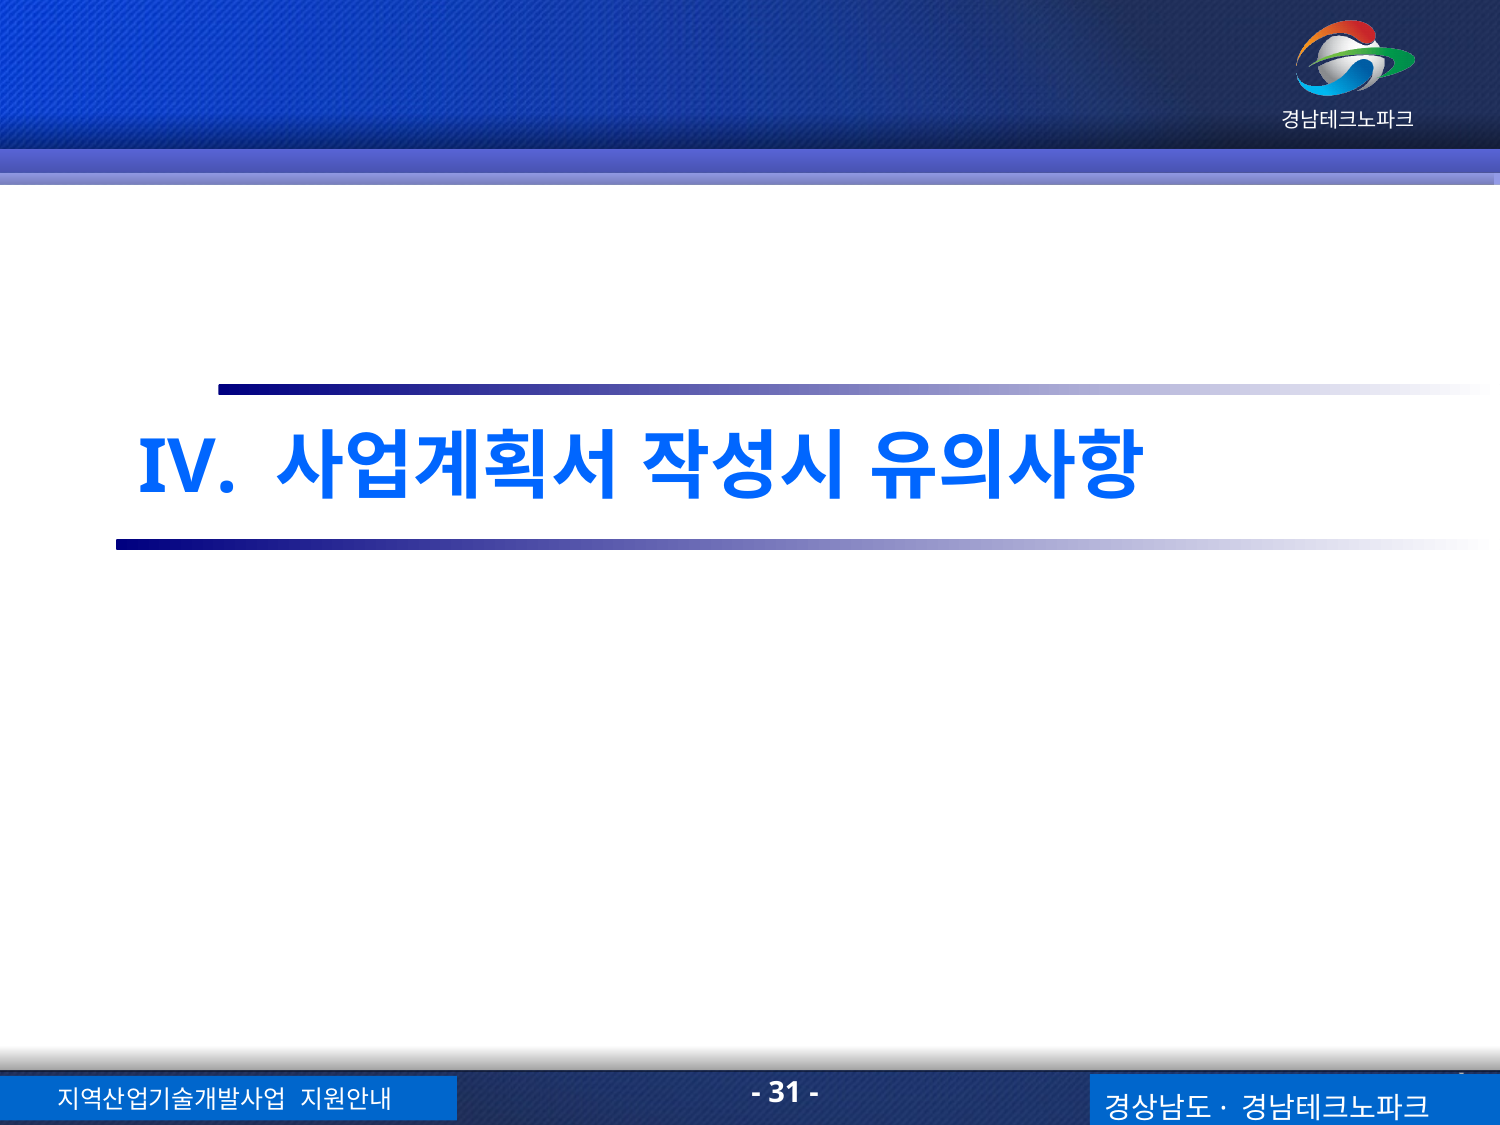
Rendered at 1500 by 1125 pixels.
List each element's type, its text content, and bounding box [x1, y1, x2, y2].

text_box [116, 538, 1500, 551]
picture [0, 0, 1500, 148]
text_box [218, 383, 1500, 396]
text_box IV. 사업계획서 작성시 유의사항 [123, 410, 1483, 515]
picture [0, 1071, 1500, 1125]
